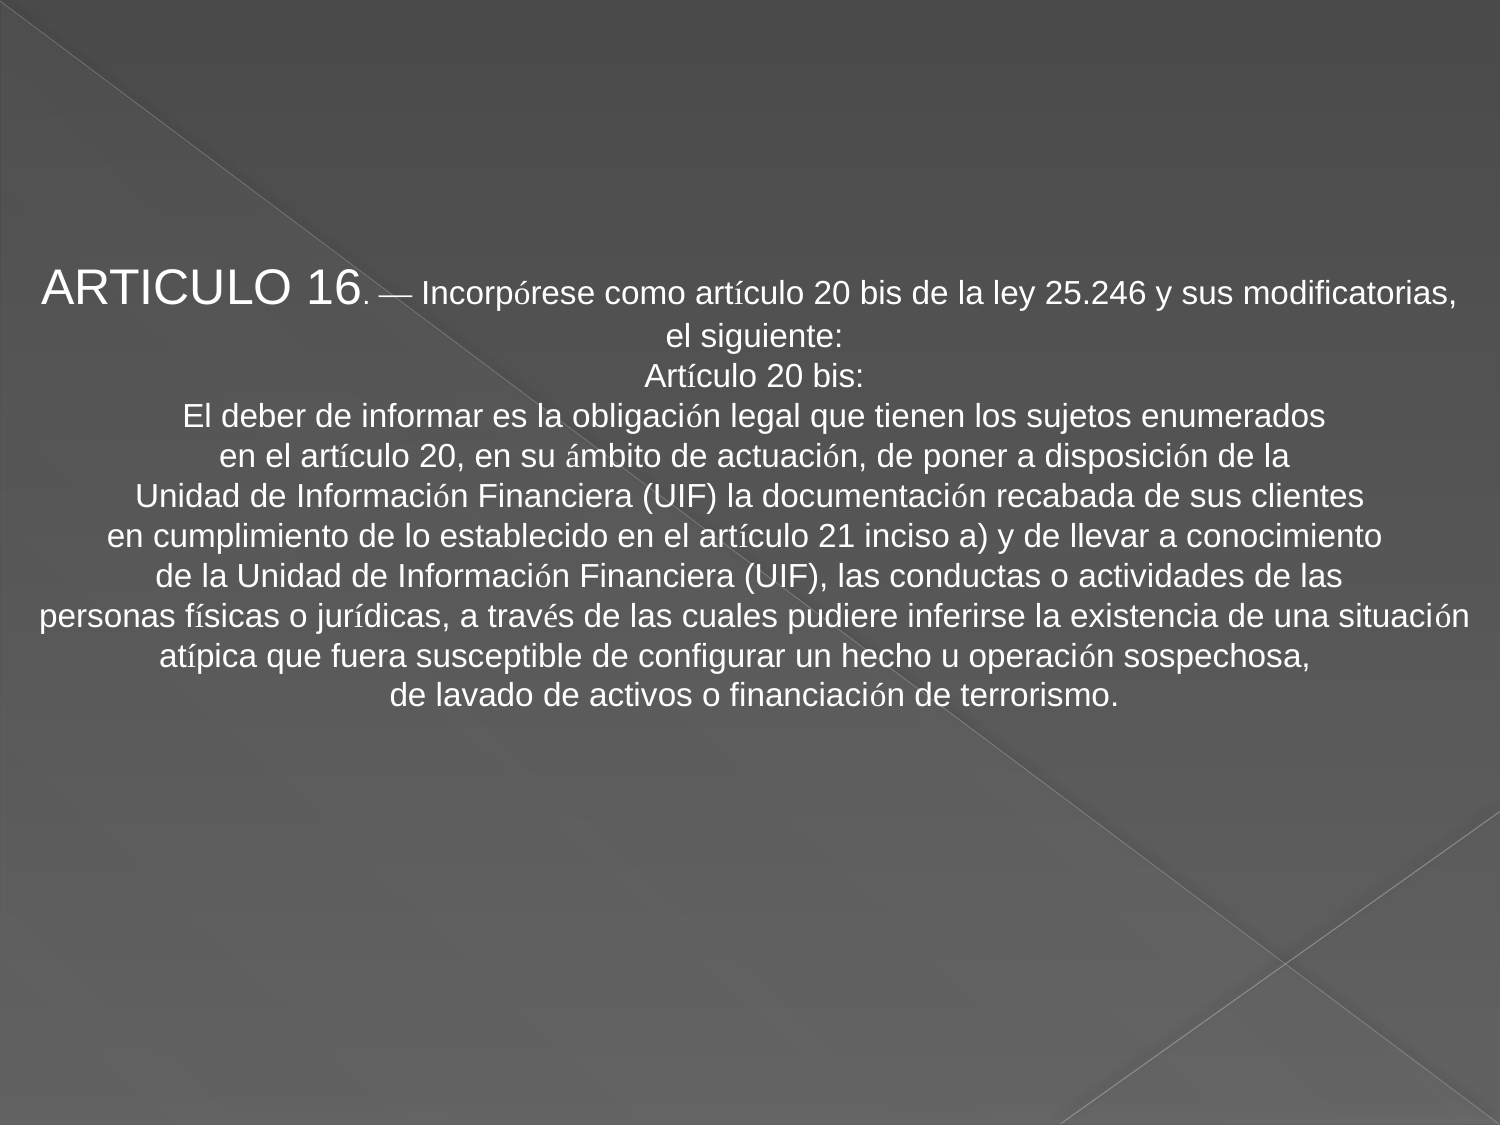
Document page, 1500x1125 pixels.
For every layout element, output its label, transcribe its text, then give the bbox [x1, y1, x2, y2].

text_box ARTICULO 16. — Incorpórese como artículo 20 bis de la ley 25.246 y sus modificatorias, el siguiente: Artículo 20 bis: El deber de informar es la obligación legal que tienen los sujetos enumerados en el artículo 20, en su ámbito de actuación, de poner a disposición de la Unidad de Información Financiera (UIF) la documentación recabada de sus clientes en cumplimiento de lo establecido en el artículo 21 inciso a) y de llevar a conocimiento de la Unidad de Información Financiera (UIF), las conductas o actividades de las personas físicas o jurídicas, a través de las cuales pudiere inferirse la existencia de una situación atípica que fuera susceptible de configurar un hecho u operación sospechosa, de lavado de activos o financiación de terrorismo. [0, 246, 1500, 831]
